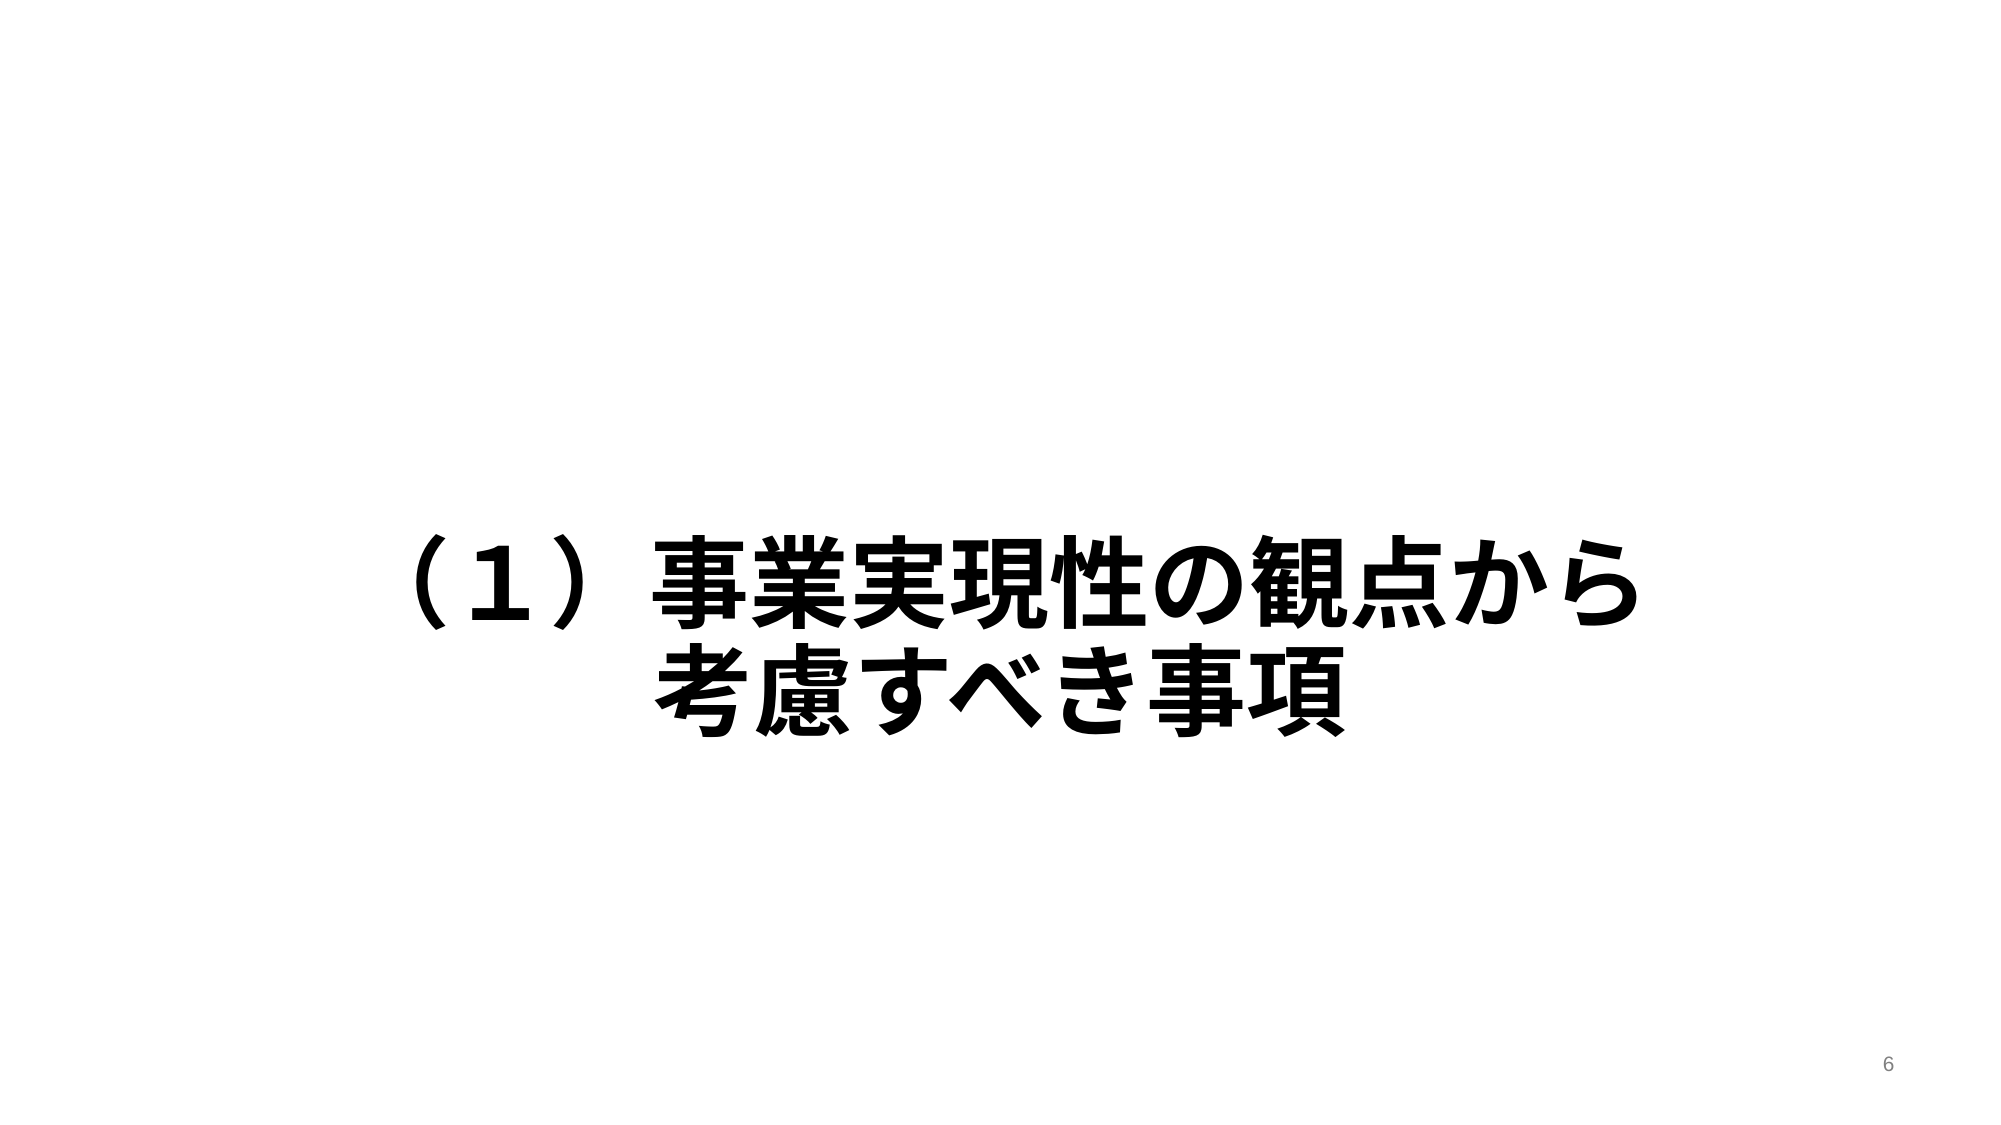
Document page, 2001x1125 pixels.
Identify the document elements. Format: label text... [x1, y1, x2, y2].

title （１）事業実現性の観点から 考慮すべき事項 [103, 534, 1897, 753]
